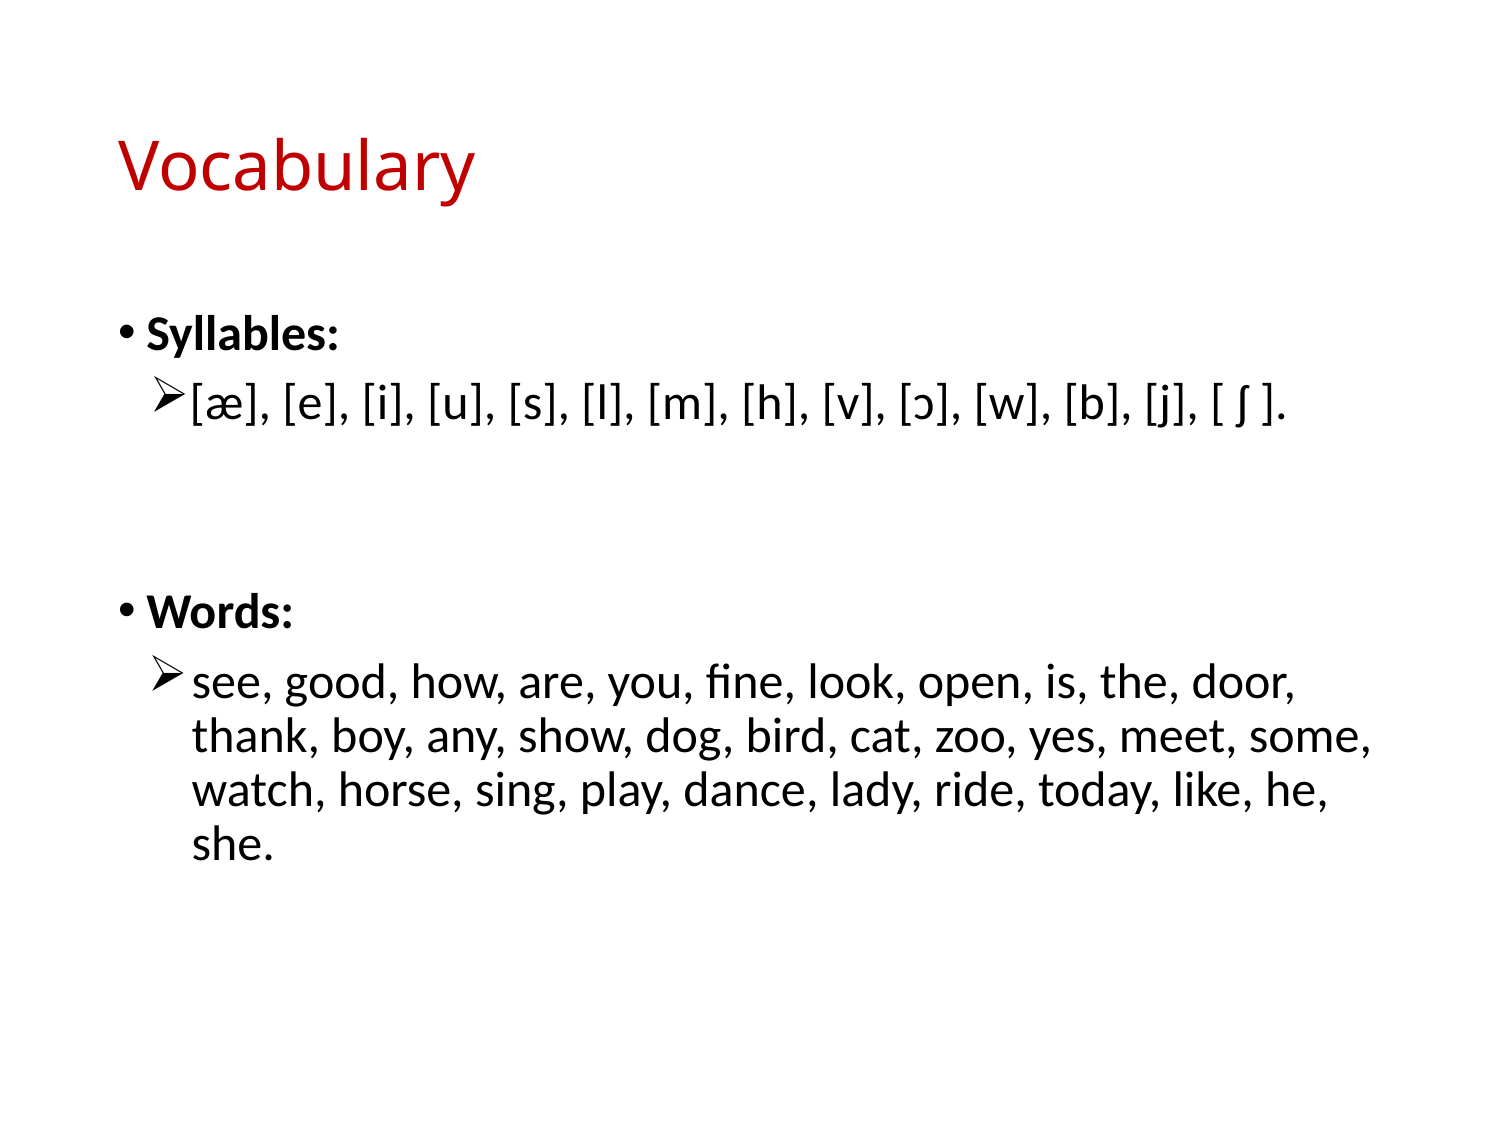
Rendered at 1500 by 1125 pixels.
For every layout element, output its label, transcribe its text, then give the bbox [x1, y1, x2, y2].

title Vocabulary [103, 59, 1397, 278]
list Syllables: [æ], [e], [i], [u], [s], [l], [m], [h], [v], [ɔ], [w], [b], [j], [ ʃ ]. Words: see, good, how, are, you, fine, look, open, is, the, door, thank, boy, any, show, dog, bird, cat, zoo, yes, meet, some, watch, horse, sing, play, dance, lady, ride, today, like, he, she. [103, 299, 1397, 1014]
